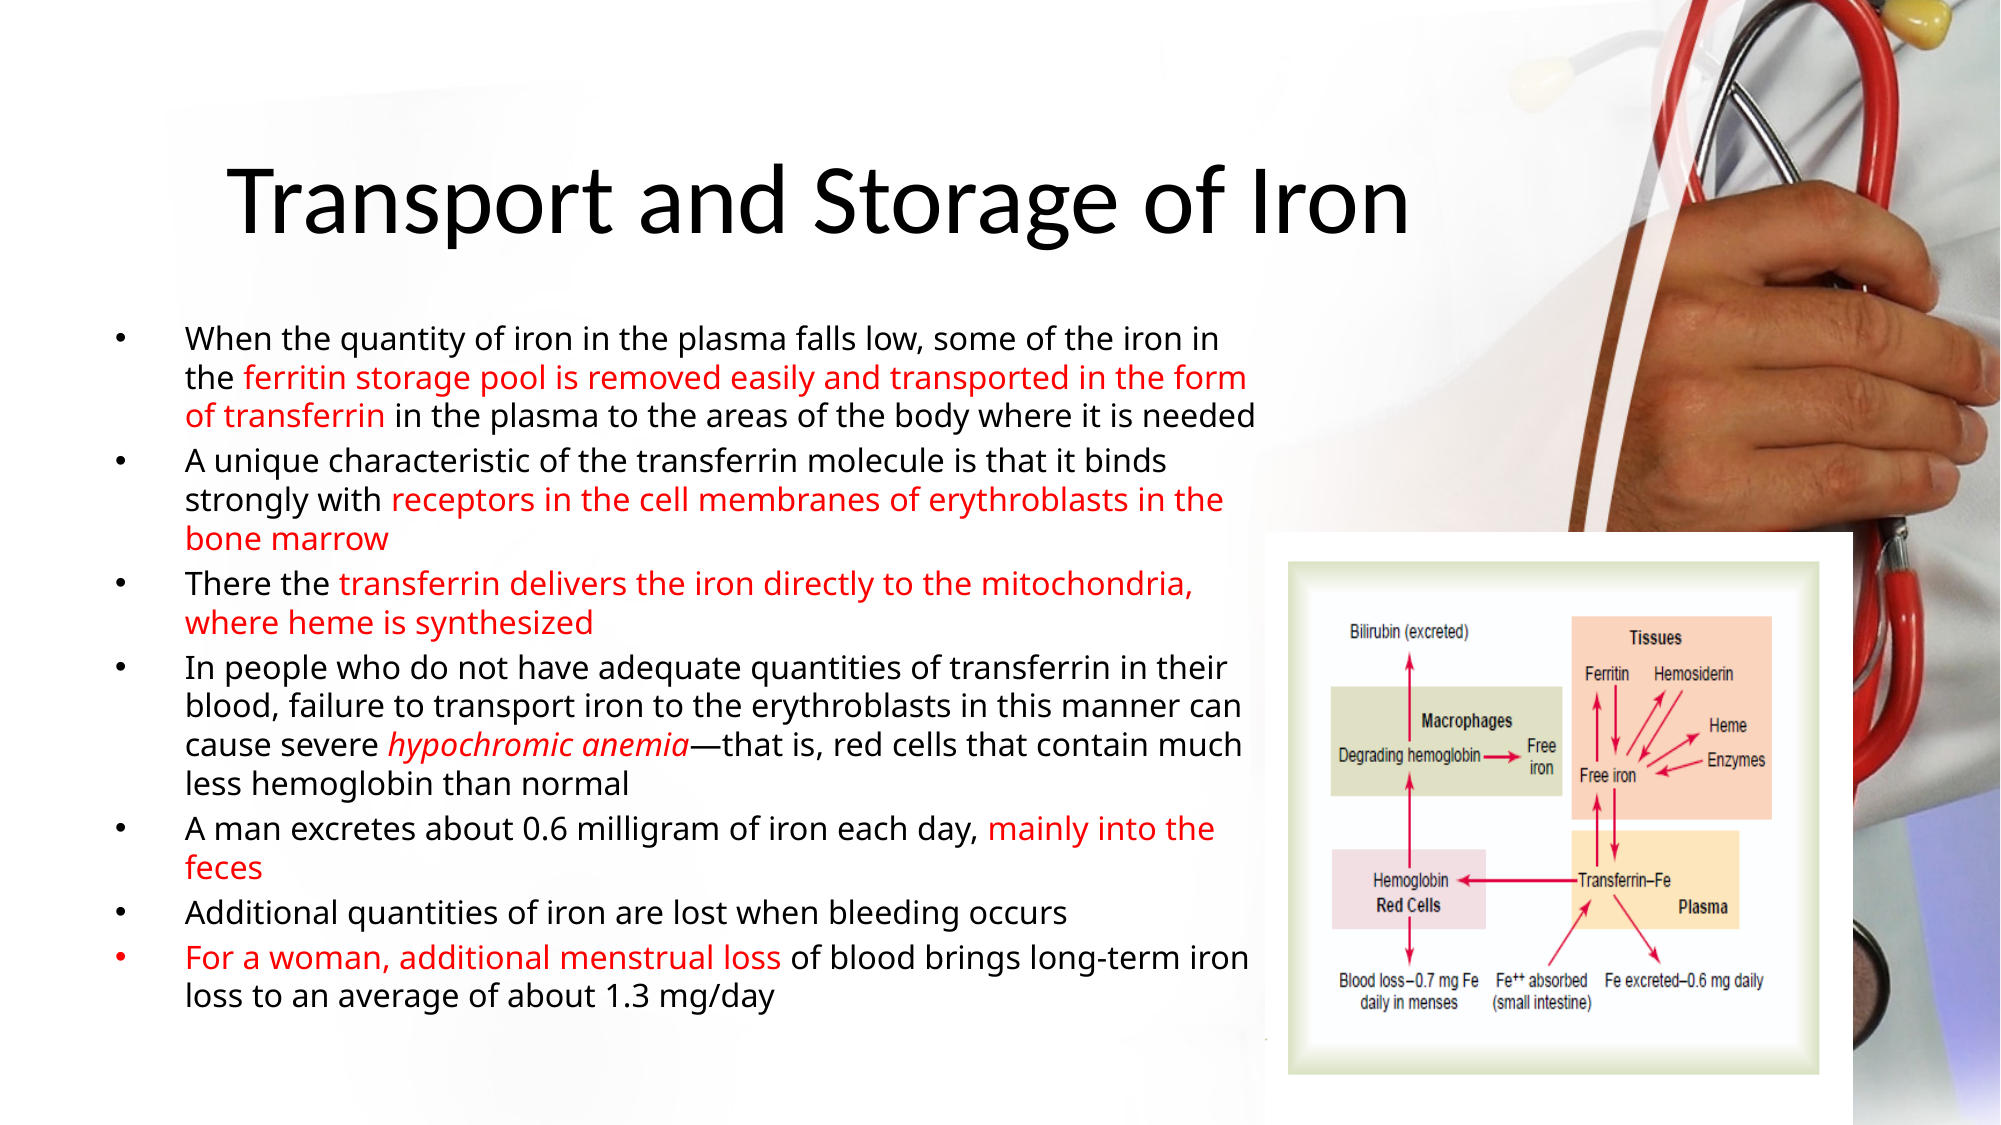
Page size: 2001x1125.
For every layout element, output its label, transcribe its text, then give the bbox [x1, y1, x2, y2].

picture [0, 0, 2001, 1125]
list When the quantity of iron in the plasma falls low, some of the iron in the ferritin storage pool is removed easily and transported in the form of transferrin in the plasma to the areas of the body where it is needed A unique characteristic of the transferrin molecule is that it binds strongly with receptors in the cell membranes of erythroblasts in the bone marrow There the transferrin delivers the iron directly to the mitochondria, where heme is synthesized In people who do not have adequate quantities of transferrin in their blood, failure to transport iron to the erythroblasts in this manner can cause severe hypochromic anemia—that is, red cells that contain much less hemoglobin than normal A man excretes about 0.6 milligram of iron each day, mainly into the feces Additional quantities of iron are lost when bleeding occurs For a woman, additional menstrual loss of blood brings long-term iron loss to an average of about 1.3 mg/day [100, 310, 1278, 1043]
title Transport and Storage of Iron [99, 110, 1540, 278]
